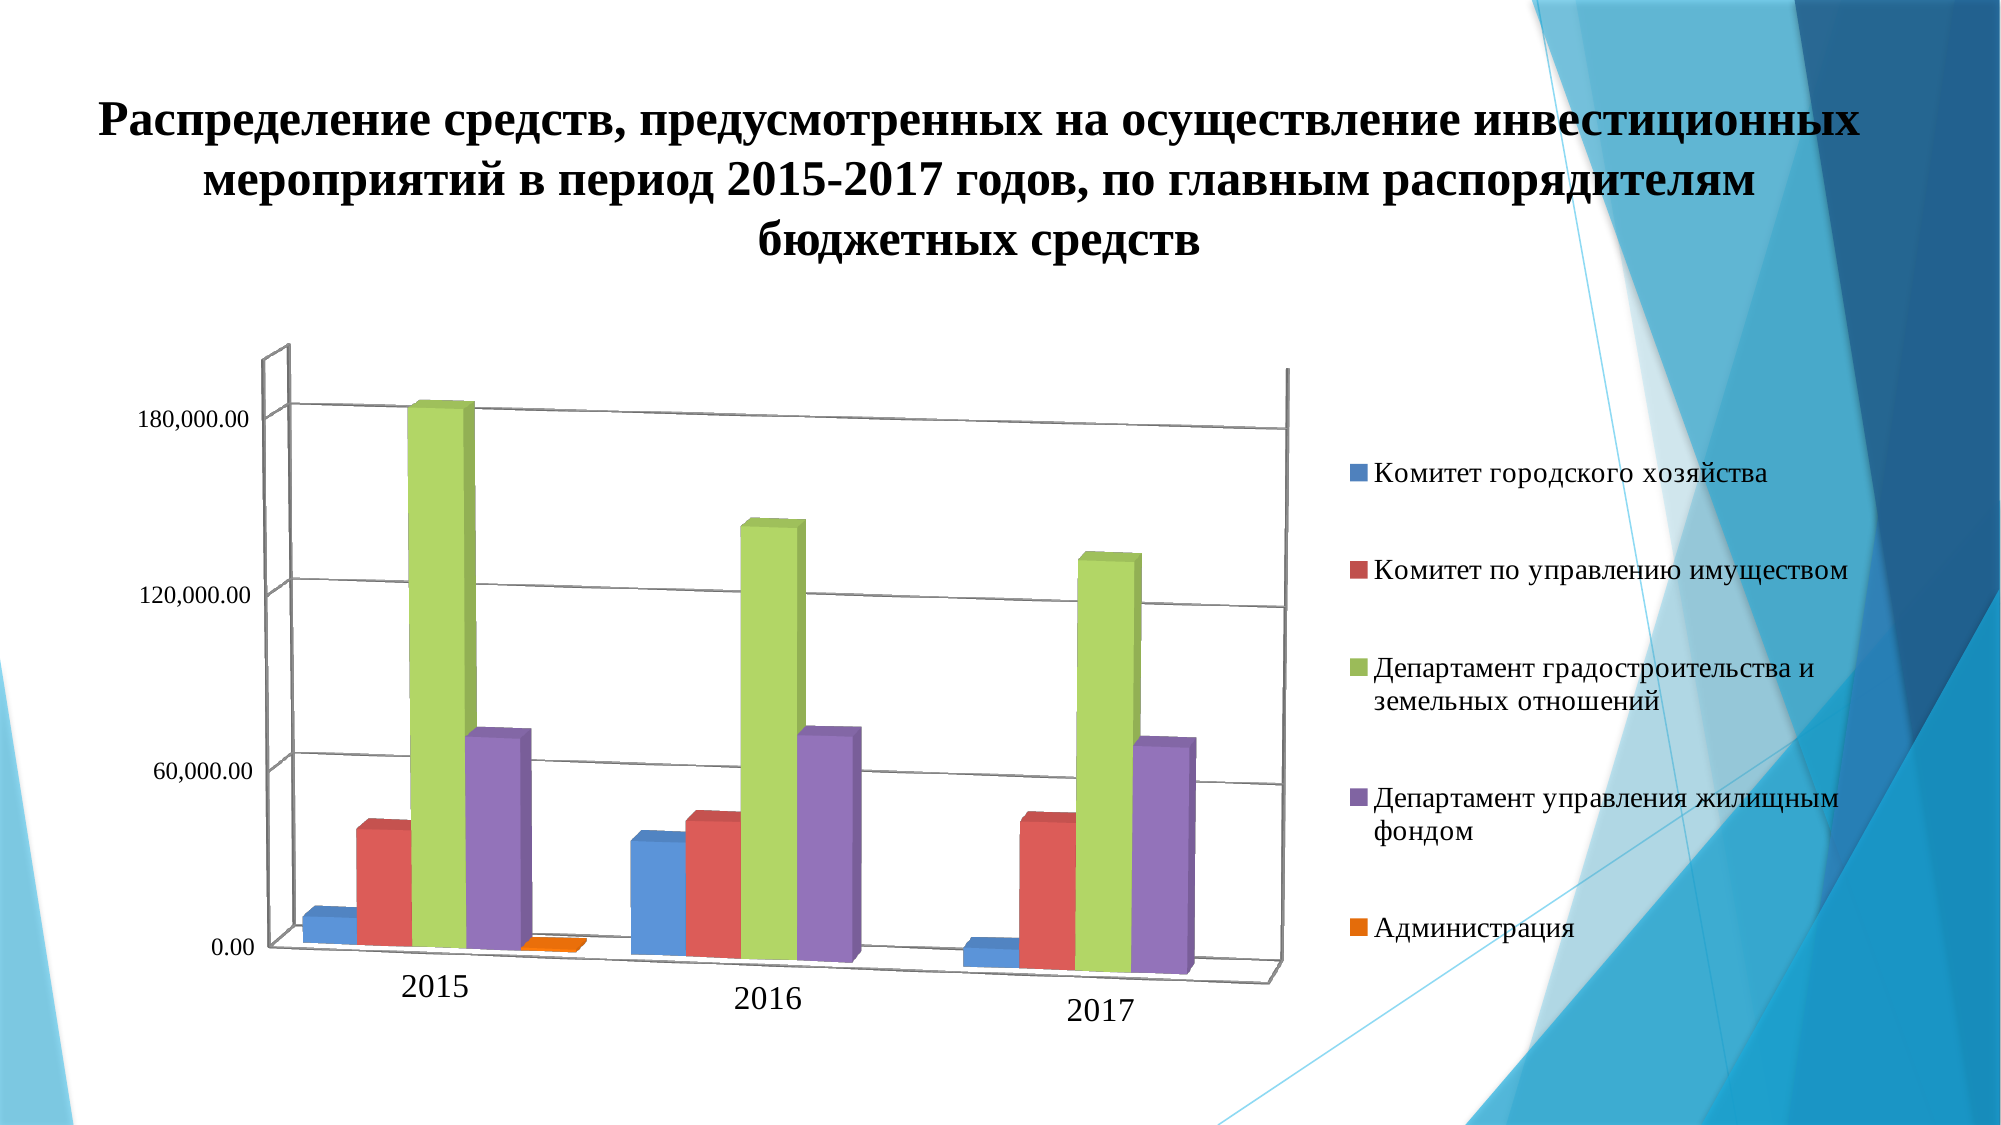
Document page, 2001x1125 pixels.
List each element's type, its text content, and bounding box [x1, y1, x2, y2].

title [338, 31, 1689, 78]
chart [76, 303, 1897, 1072]
text_box Распределение средств, предусмотренных на осуществление инвестиционных мероприятий в период 2015-2017 годов, по главным распорядителям бюджетных средств [62, 78, 1897, 273]
